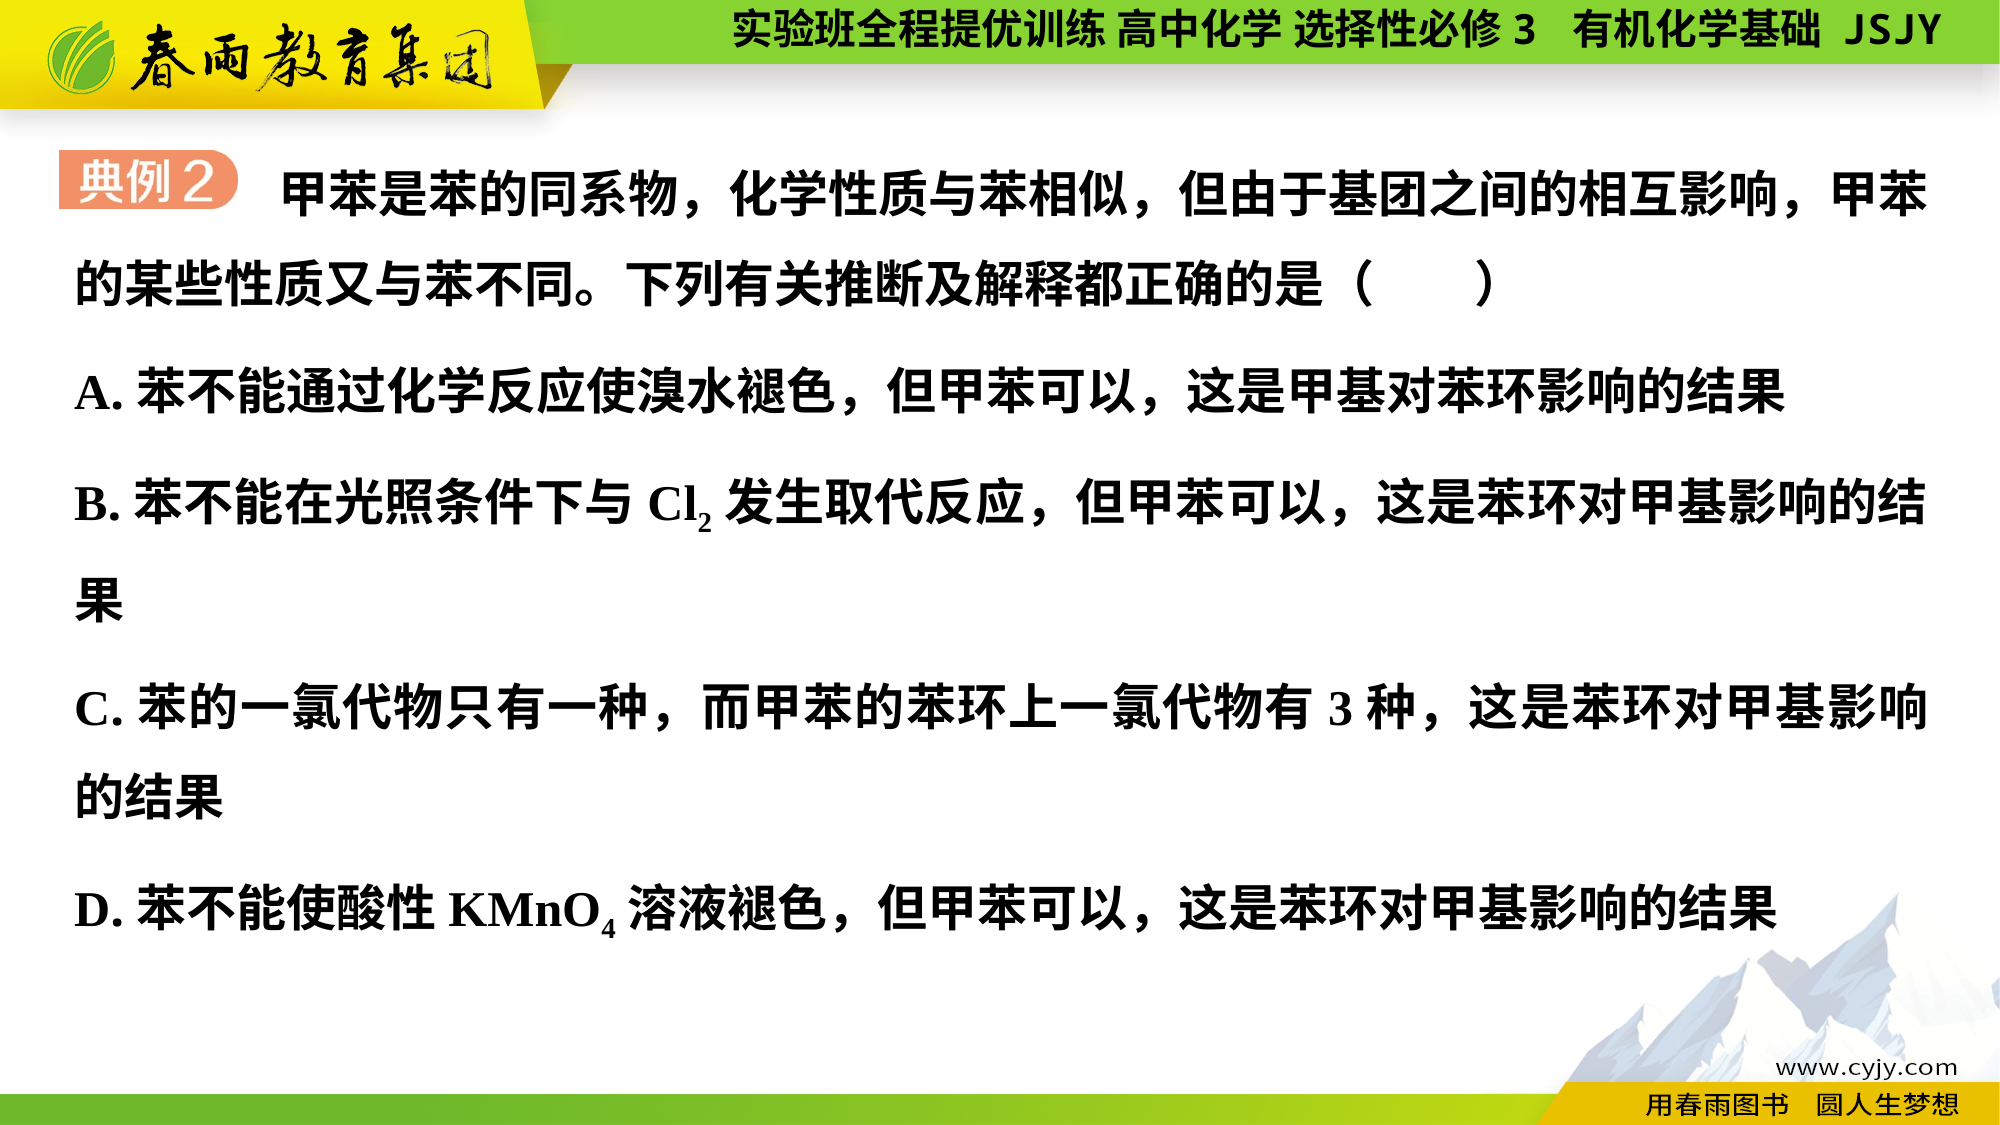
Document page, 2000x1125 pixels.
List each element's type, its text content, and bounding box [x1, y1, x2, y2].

picture [0, 0, 2000, 1125]
list 甲苯是苯的同系物，化学性质与苯相似，但由于基团之间的相互影响，甲苯的某些性质又与苯不同。下列有关推断及解释都正确的是（ ） A.苯不能通过化学反应使溴水褪色，但甲苯可以，这是甲基对苯环影响的结果 B.苯不能在光照条件下与Cl2发生取代反应，但甲苯可以，这是苯环对甲基影响的结果 C.苯的一氯代物只有一种，而甲苯的苯环上一氯代物有3种，这是苯环对甲基影响的结果 D.苯不能使酸性KMnO4溶液褪色，但甲苯可以，这是苯环对甲基影响的结果 [59, 125, 1944, 924]
